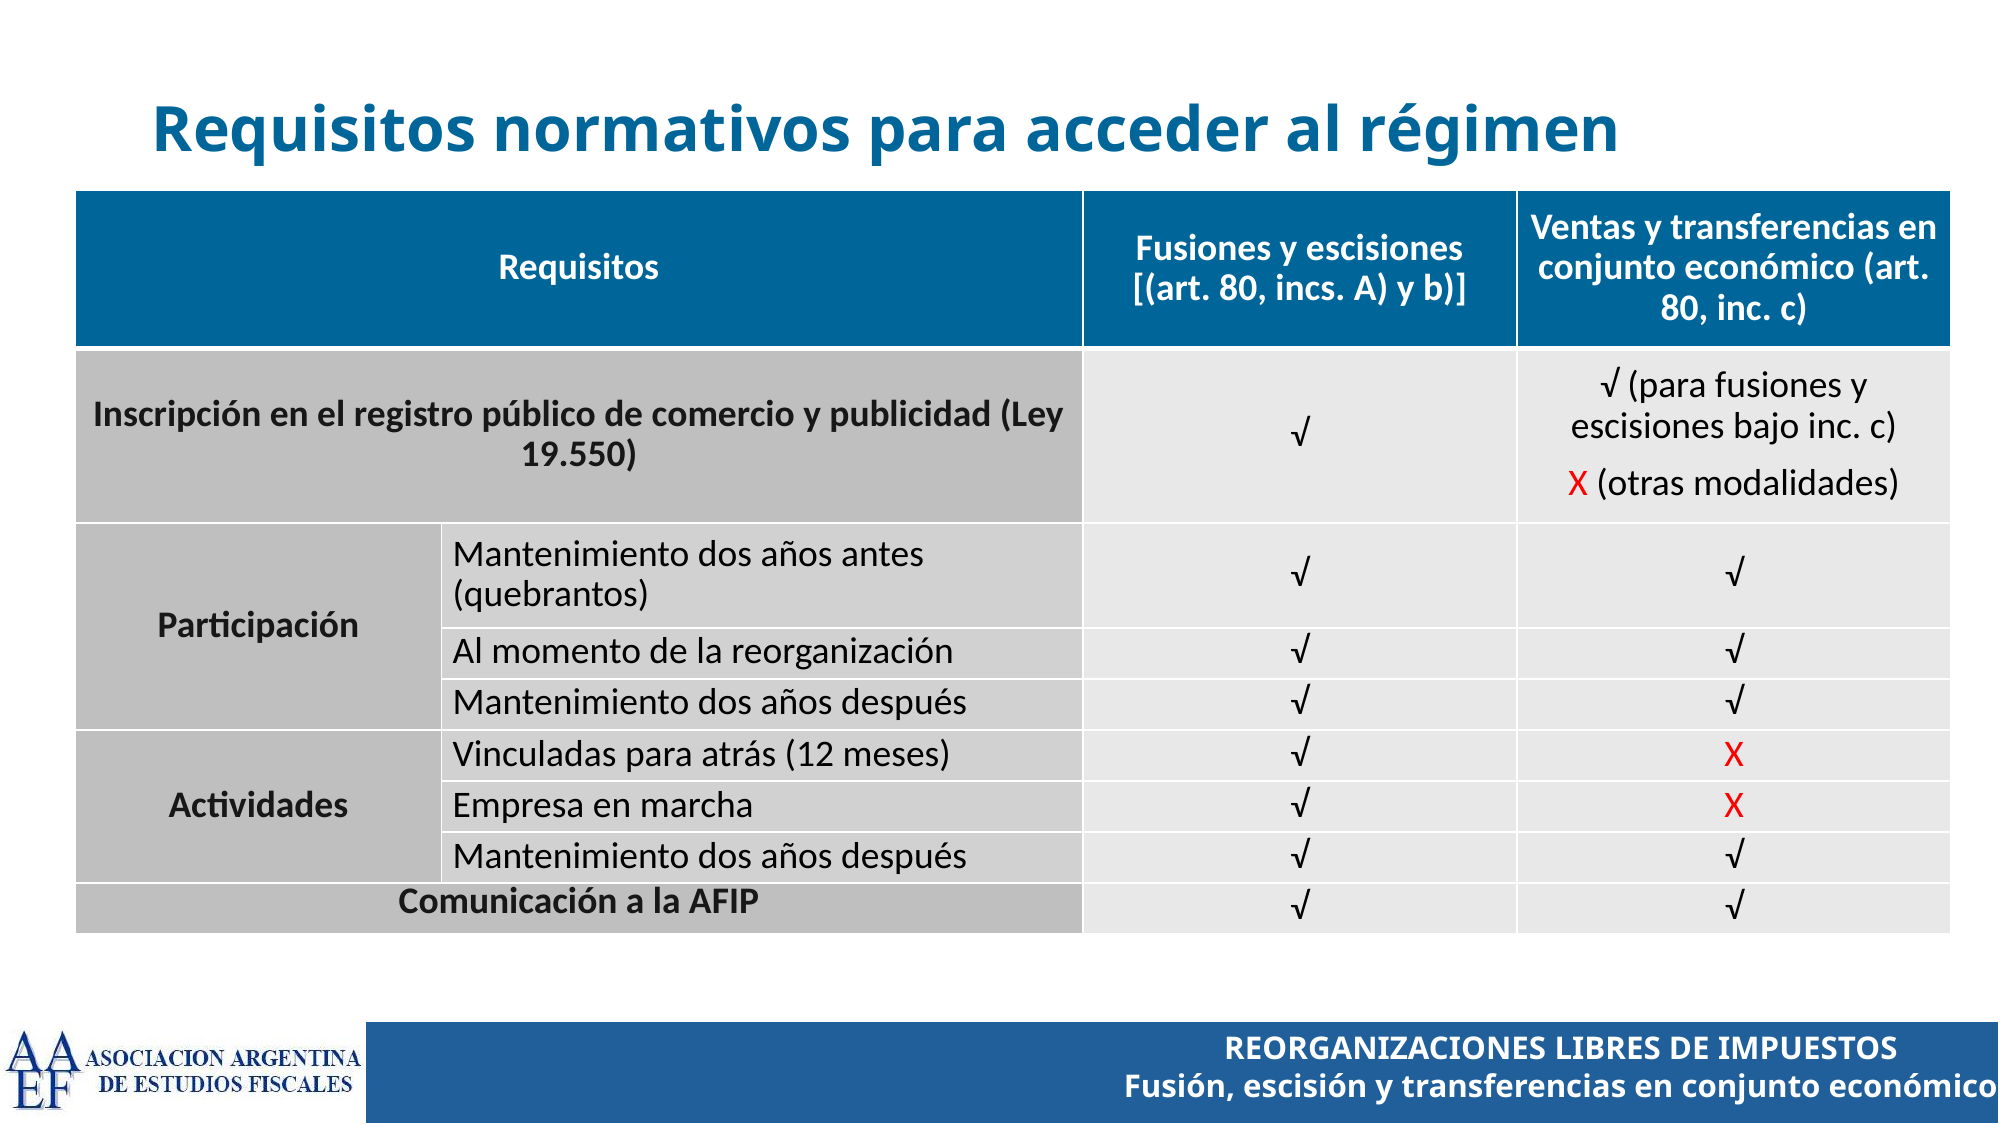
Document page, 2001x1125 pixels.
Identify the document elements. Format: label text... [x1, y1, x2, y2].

table_cell Empresa en marcha [442, 782, 1082, 831]
table_cell Inscripción en el registro público de comercio y publicidad (Ley 19.550) [76, 351, 1082, 522]
table_cell Al momento de la reorganización [442, 629, 1082, 678]
table_cell √ [1518, 524, 1950, 627]
table_cell √ [1084, 884, 1516, 933]
table_cell √ [1084, 782, 1516, 831]
table_cell Mantenimiento dos años antes (quebrantos) [442, 524, 1082, 627]
table_cell √ [1084, 833, 1516, 882]
table_cell √ [1084, 351, 1516, 522]
table_cell Participación [76, 524, 441, 729]
table_cell √ [1084, 524, 1516, 627]
title Requisitos normativos para acceder al régimen [136, 12, 1890, 173]
table_cell √ [1518, 680, 1950, 729]
table_cell √ [1084, 629, 1516, 678]
table_cell X [1518, 782, 1950, 831]
table_cell Mantenimiento dos años después [442, 680, 1082, 729]
table_header Requisitos [76, 191, 1082, 346]
table_cell √ (para fusiones y escisiones bajo inc. c) X (otras modalidades) [1518, 351, 1950, 522]
table_cell Mantenimiento dos años después [442, 833, 1082, 882]
table_cell √ [1084, 680, 1516, 729]
table_cell √ [1084, 731, 1516, 780]
table_header Fusiones y escisiones [(art. 80, incs. A) y b)] [1084, 191, 1516, 346]
picture [1, 1020, 367, 1124]
table_header Ventas y transferencias en conjunto económico (art. 80, inc. c) [1518, 191, 1950, 346]
table_cell Vinculadas para atrás (12 meses) [442, 731, 1082, 780]
table_cell √ [1518, 629, 1950, 678]
table_cell Comunicación a la AFIP [76, 884, 1082, 933]
table_cell √ [1518, 833, 1950, 882]
table_cell X [1518, 731, 1950, 780]
table_cell Actividades [76, 731, 441, 882]
text_box REORGANIZACIONES LIBRES DE IMPUESTOS Fusión, escisión y transferencias en conjunto económico [1067, 1021, 2000, 1112]
table_cell √ [1518, 884, 1950, 933]
text_box [0, 1018, 2000, 1125]
